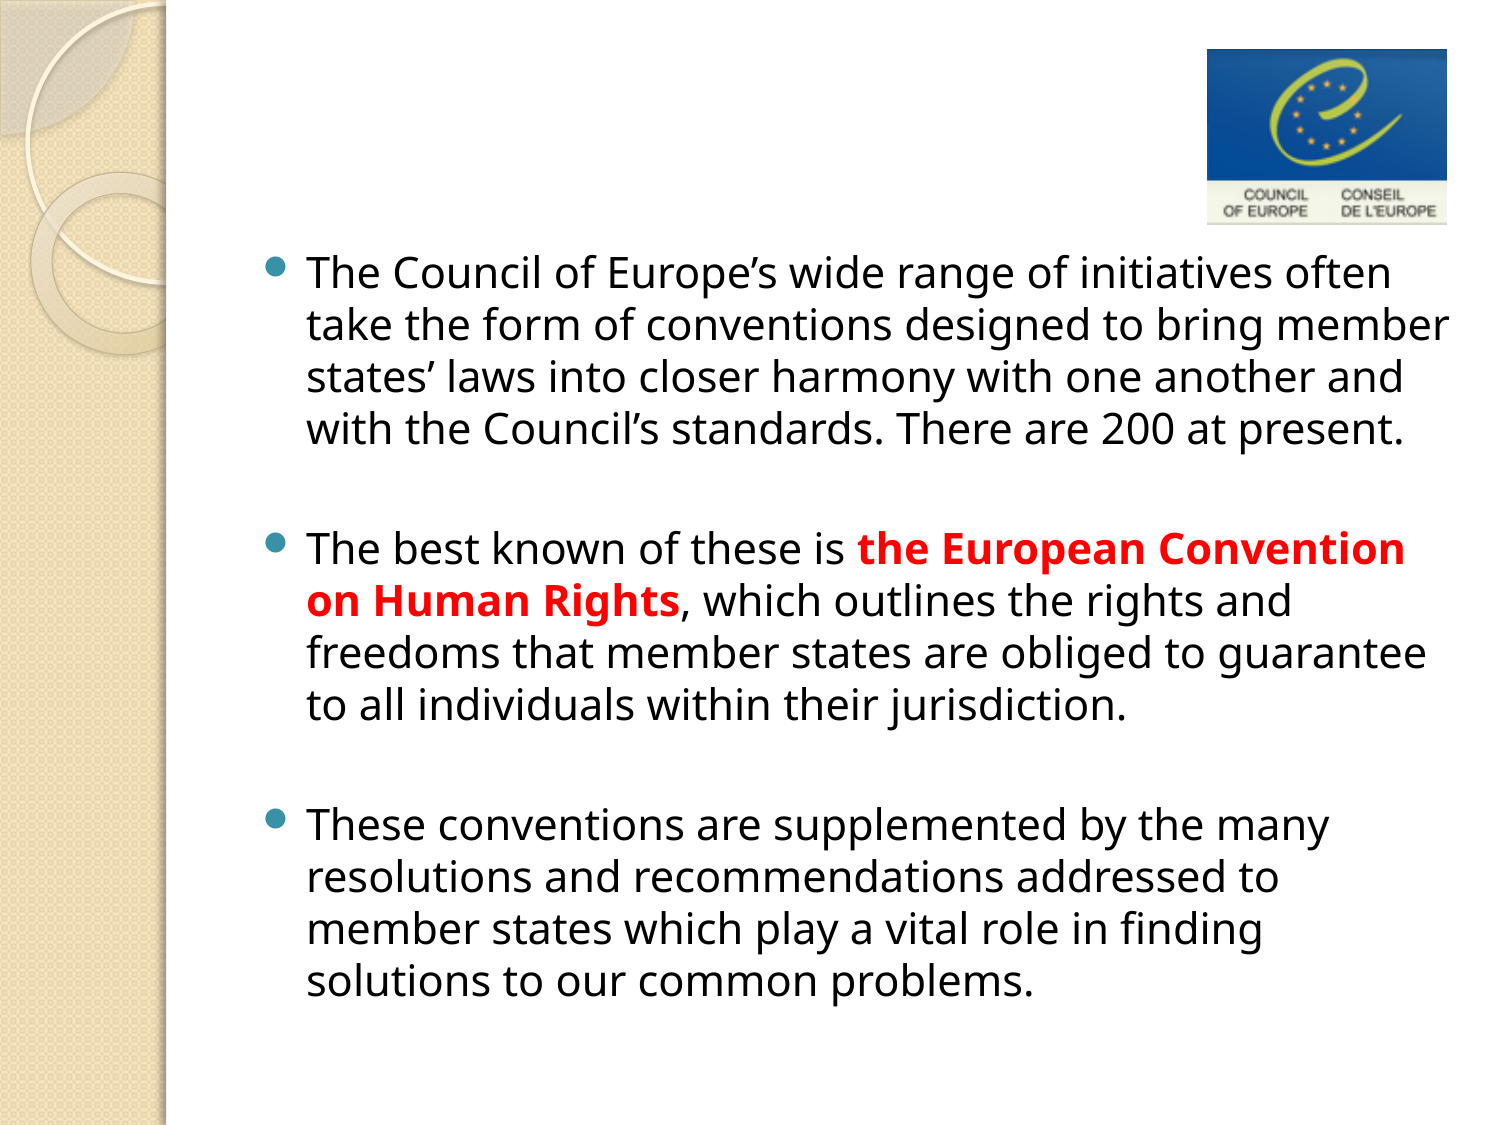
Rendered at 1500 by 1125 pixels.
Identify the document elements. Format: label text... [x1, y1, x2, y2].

picture [1206, 49, 1447, 226]
list The Council of Europe’s wide range of initiatives often take the form of conventions designed to bring member states’ laws into closer harmony with one another and with the Council’s standards. There are 200 at present. The best known of these is the European Convention on Human Rights, which outlines the rights and freedoms that member states are obliged to guarantee to all individuals within their jurisdiction. These conventions are supplemented by the many resolutions and recommendations addressed to member states which play a vital role in finding solutions to our common problems. [235, 237, 1466, 1025]
